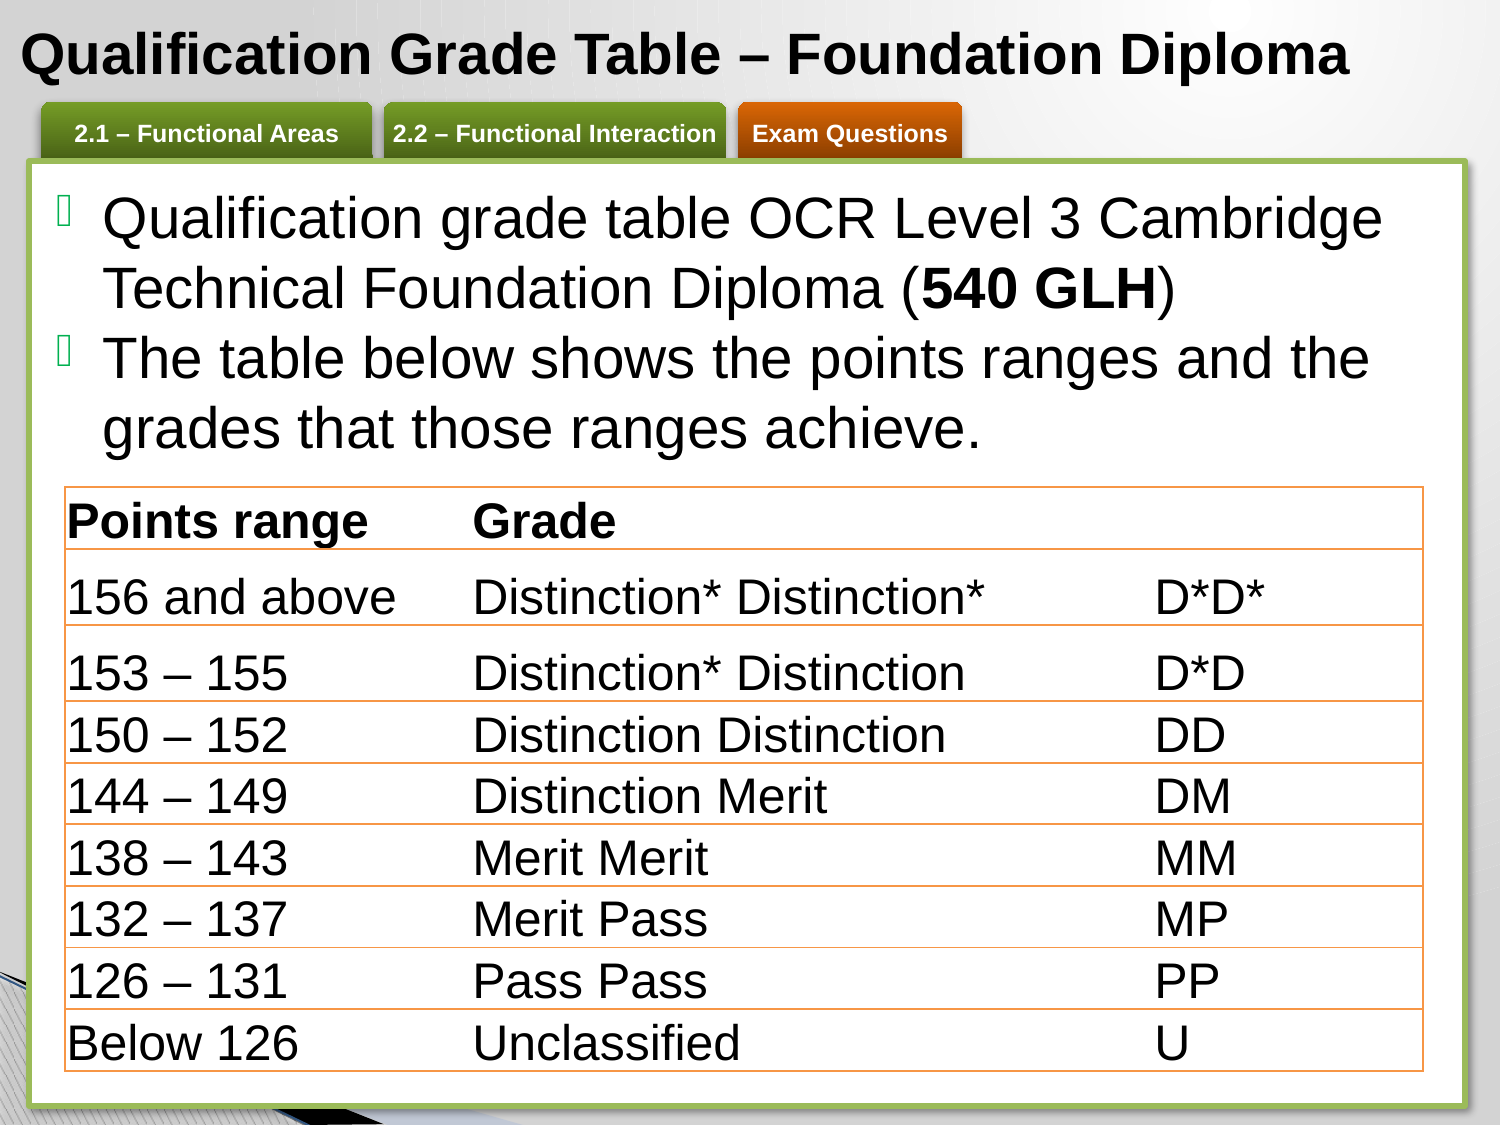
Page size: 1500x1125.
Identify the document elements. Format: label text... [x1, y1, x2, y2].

table_cell D*D [1153, 626, 1422, 700]
text_box Qualification grade table OCR Level 3 Cambridge Technical Foundation Diploma (540 GLH) The table below shows the points ranges and the grades that those ranges achieve. [41, 172, 1447, 468]
table_cell D*D* [1153, 550, 1422, 624]
table_cell MP [1153, 887, 1422, 947]
table_cell U [1153, 1010, 1422, 1070]
table_cell 153 – 155 [66, 626, 471, 700]
table_cell Distinction Merit [471, 764, 1153, 823]
table_cell Pass Pass [471, 948, 1153, 1008]
table_cell 150 – 152 [66, 702, 471, 762]
table_cell Merit Merit [471, 825, 1153, 885]
text_box e [551, 0, 603, 5]
table_cell 138 – 143 [66, 825, 471, 885]
table_cell Distinction* Distinction* [471, 550, 1153, 624]
table_cell Merit Pass [471, 887, 1153, 947]
table_cell 126 – 131 [66, 948, 471, 1008]
table_cell PP [1153, 948, 1422, 1008]
table_cell Distinction* Distinction [471, 626, 1153, 700]
table_cell DD [1153, 702, 1422, 762]
table_header Points range [66, 488, 471, 548]
table_cell DM [1153, 764, 1422, 823]
table_header Grade [471, 488, 1153, 548]
table_cell Below 126 [66, 1010, 471, 1070]
table_cell 144 – 149 [66, 764, 471, 823]
table_header [1153, 488, 1422, 548]
table_cell Distinction Distinction [471, 702, 1153, 762]
title Qualification Grade Table – Foundation Diploma [5, 0, 1447, 102]
table_cell 156 and above [66, 550, 471, 624]
table_cell 132 – 137 [66, 887, 471, 947]
table_cell MM [1153, 825, 1422, 885]
picture [281, 1114, 303, 1125]
table_cell Unclassified [471, 1010, 1153, 1070]
